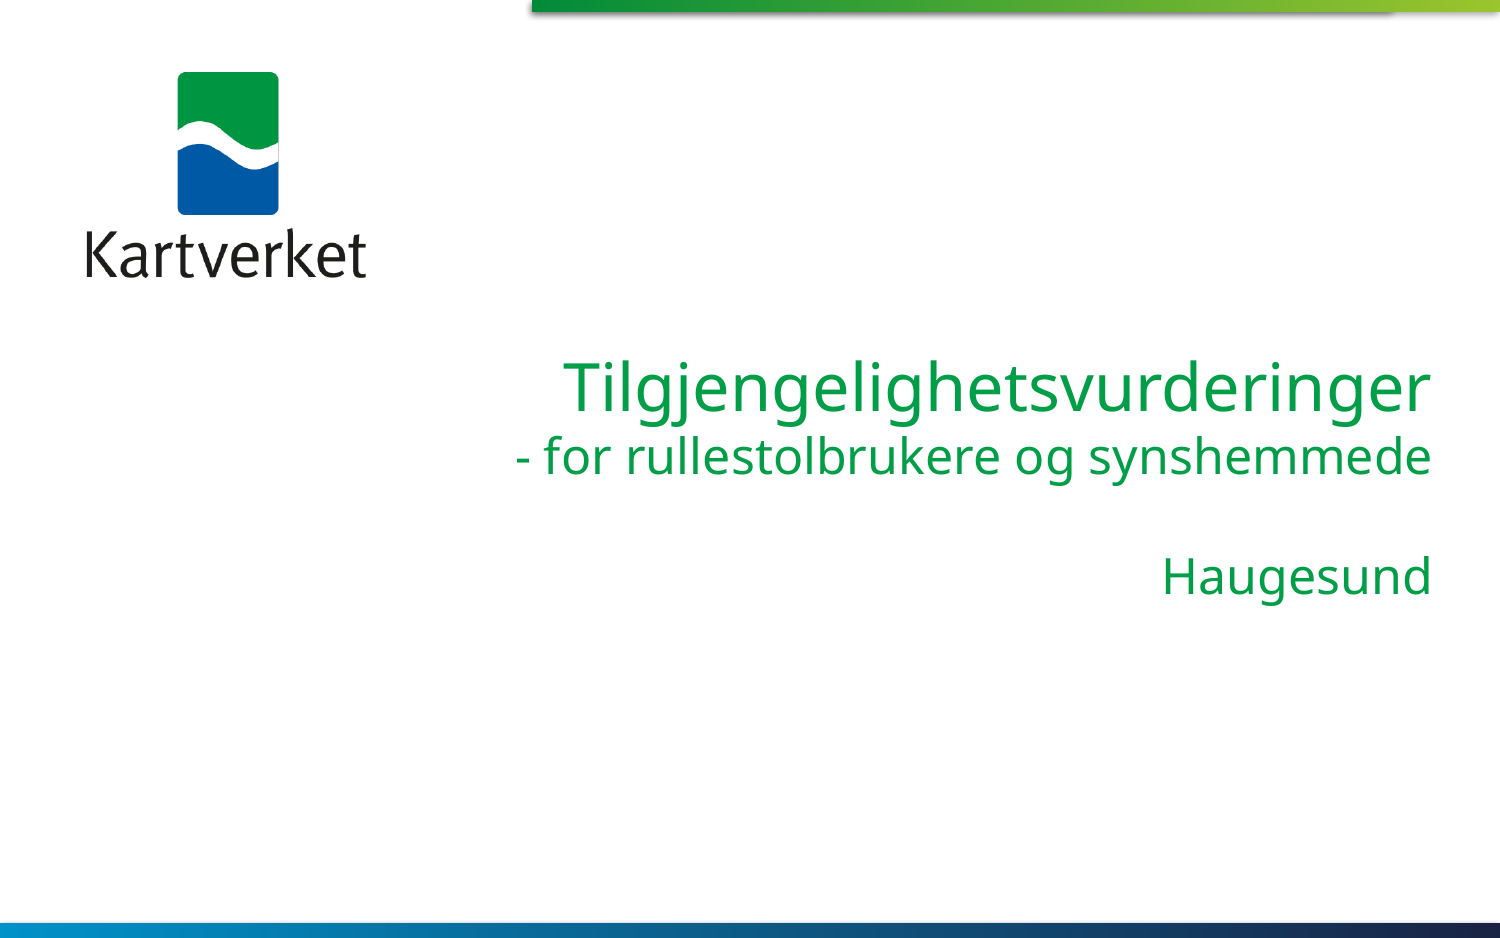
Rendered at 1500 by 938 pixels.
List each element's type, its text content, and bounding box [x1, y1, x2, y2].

text_box Tilgjengelighetsvurderinger - for rullestolbrukere og synshemmede Haugesund [66, 337, 1449, 613]
